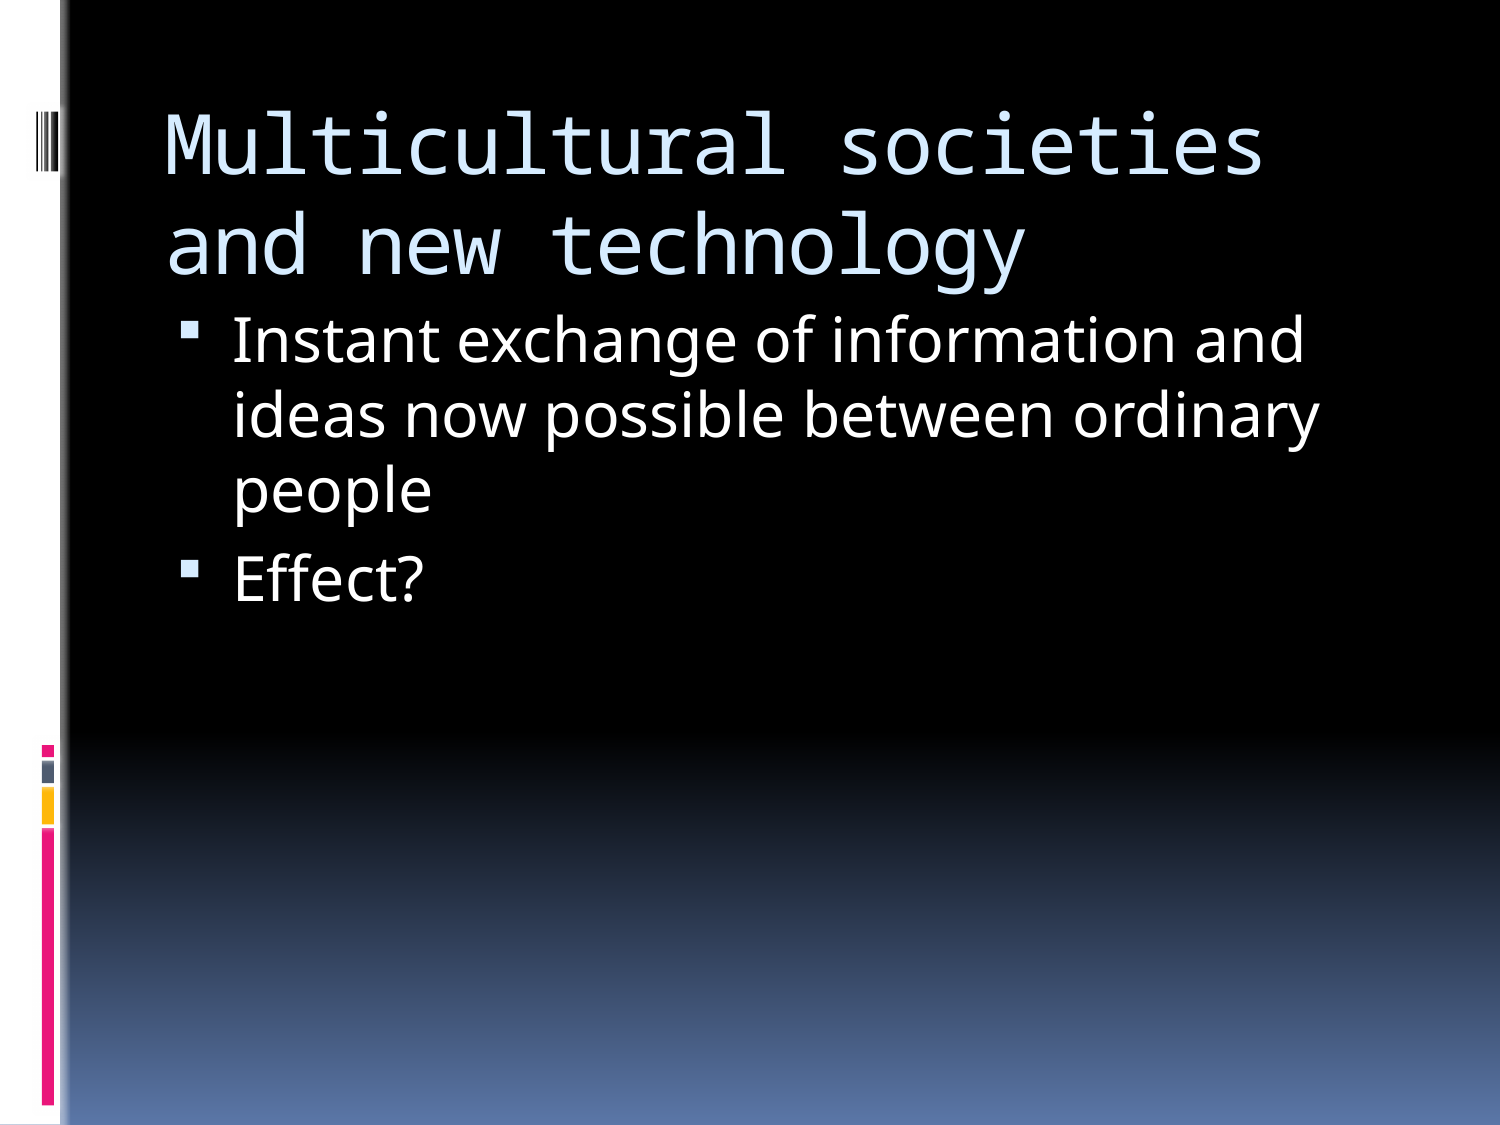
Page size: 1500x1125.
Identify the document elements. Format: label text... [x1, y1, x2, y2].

title Multicultural societies and new technology [150, 83, 1425, 234]
list Instant exchange of information and ideas now possible between ordinary people Effect? [150, 292, 1425, 1043]
